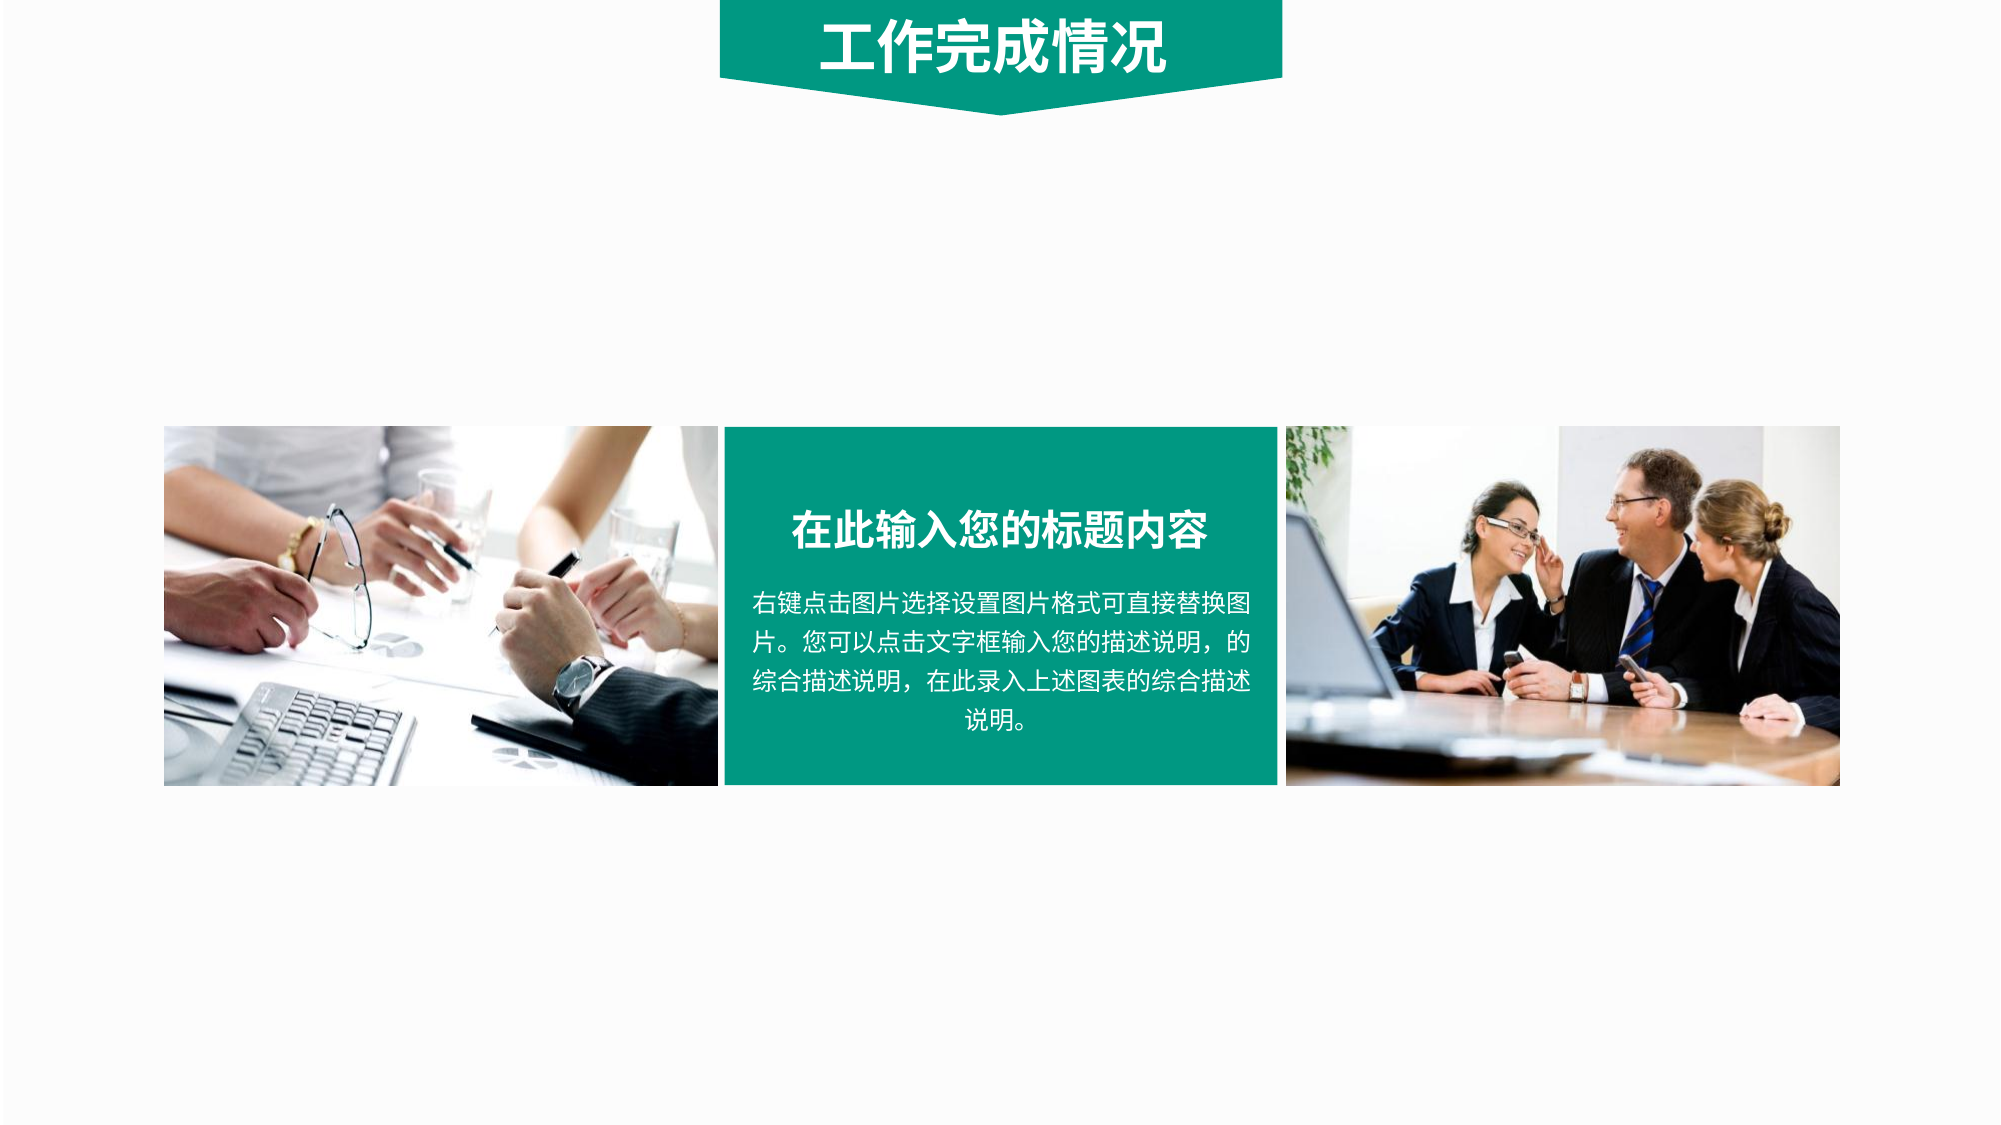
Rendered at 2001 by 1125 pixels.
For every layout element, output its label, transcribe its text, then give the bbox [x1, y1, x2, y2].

text_box [724, 426, 1278, 786]
text_box 工作完成情况 [818, 2, 1191, 88]
text_box [718, 0, 1284, 117]
text_box 在此输入您的标题内容 [771, 496, 1229, 561]
text_box 右键点击图片选择设置图片格式可直接替换图片。您可以点击文字框输入您的描述说明，的综合描述说明，在此录入上述图表的综合描述说明。 [739, 573, 1265, 741]
picture [164, 426, 718, 786]
picture [1286, 426, 1840, 786]
